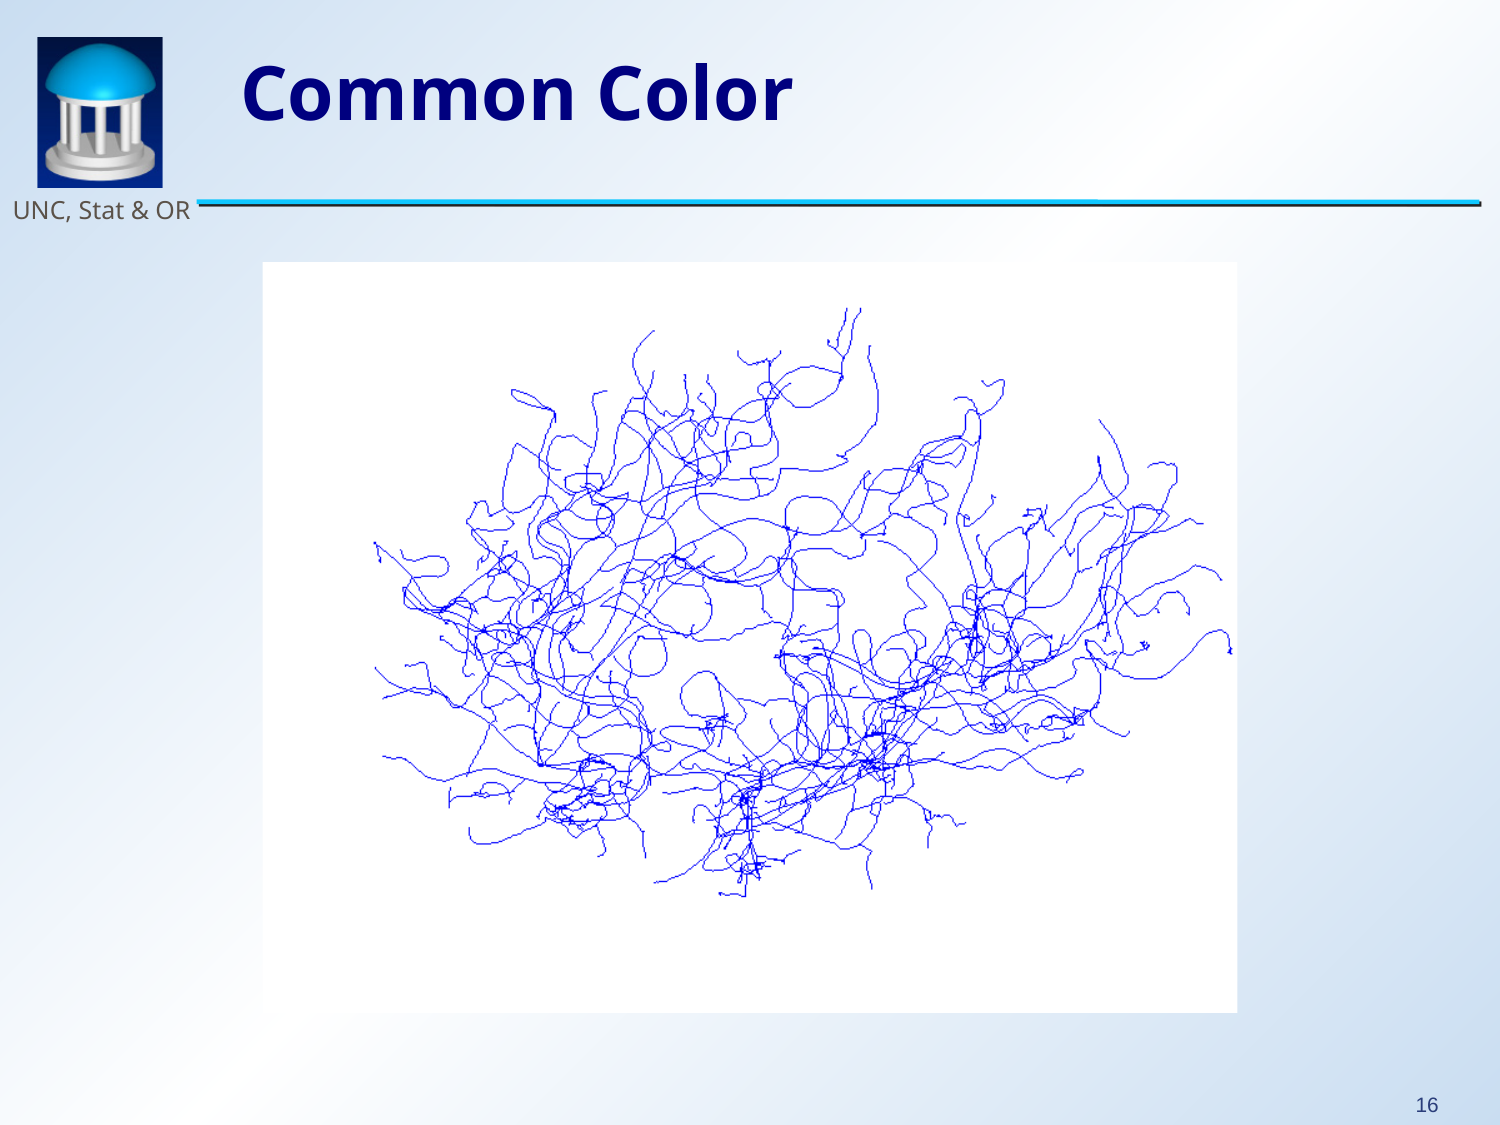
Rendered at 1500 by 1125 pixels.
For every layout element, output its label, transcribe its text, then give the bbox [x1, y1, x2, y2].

picture [262, 262, 1238, 1013]
title Common Color [224, 24, 1398, 156]
